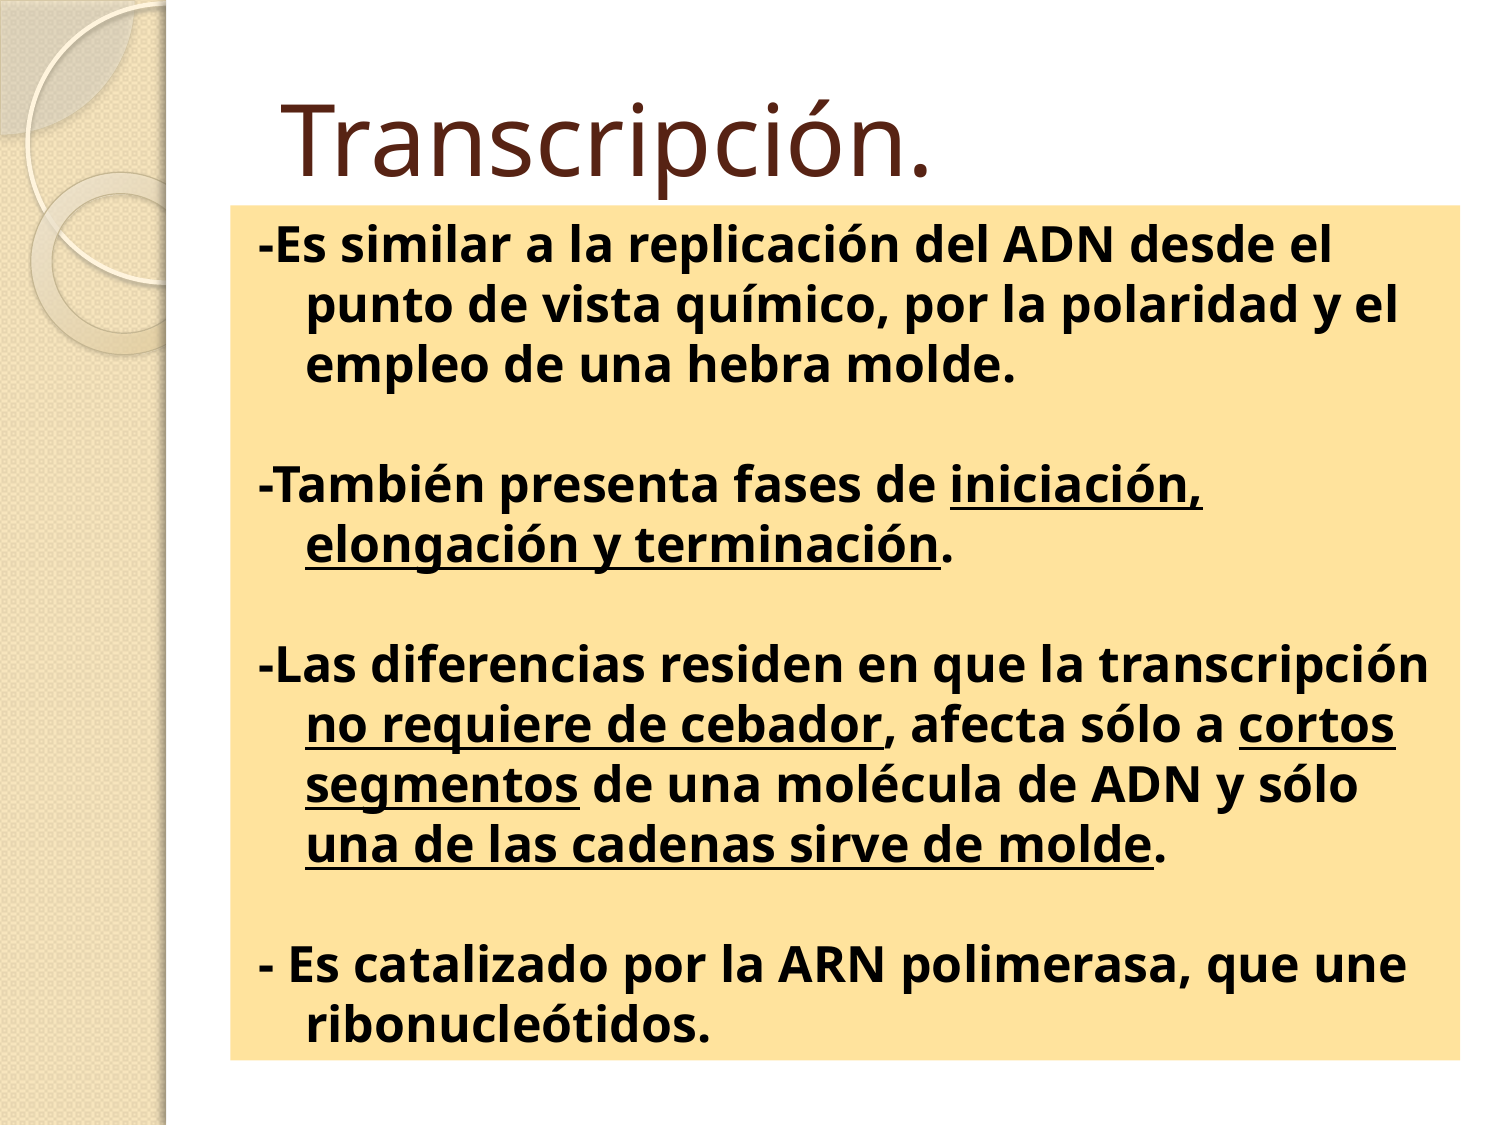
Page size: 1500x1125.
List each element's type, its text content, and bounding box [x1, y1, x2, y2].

title Transcripción. [265, 42, 1137, 205]
list -Es similar a la replicación del ADN desde el punto de vista químico, por la polaridad y el empleo de una hebra molde. -También presenta fases de iniciación, elongación y terminación. -Las diferencias residen en que la transcripción no requiere de cebador, afecta sólo a cortos segmentos de una molécula de ADN y sólo una de las cadenas sirve de molde. - Es catalizado por la ARN polimerasa, que une ribonucleótidos. [230, 205, 1461, 1061]
